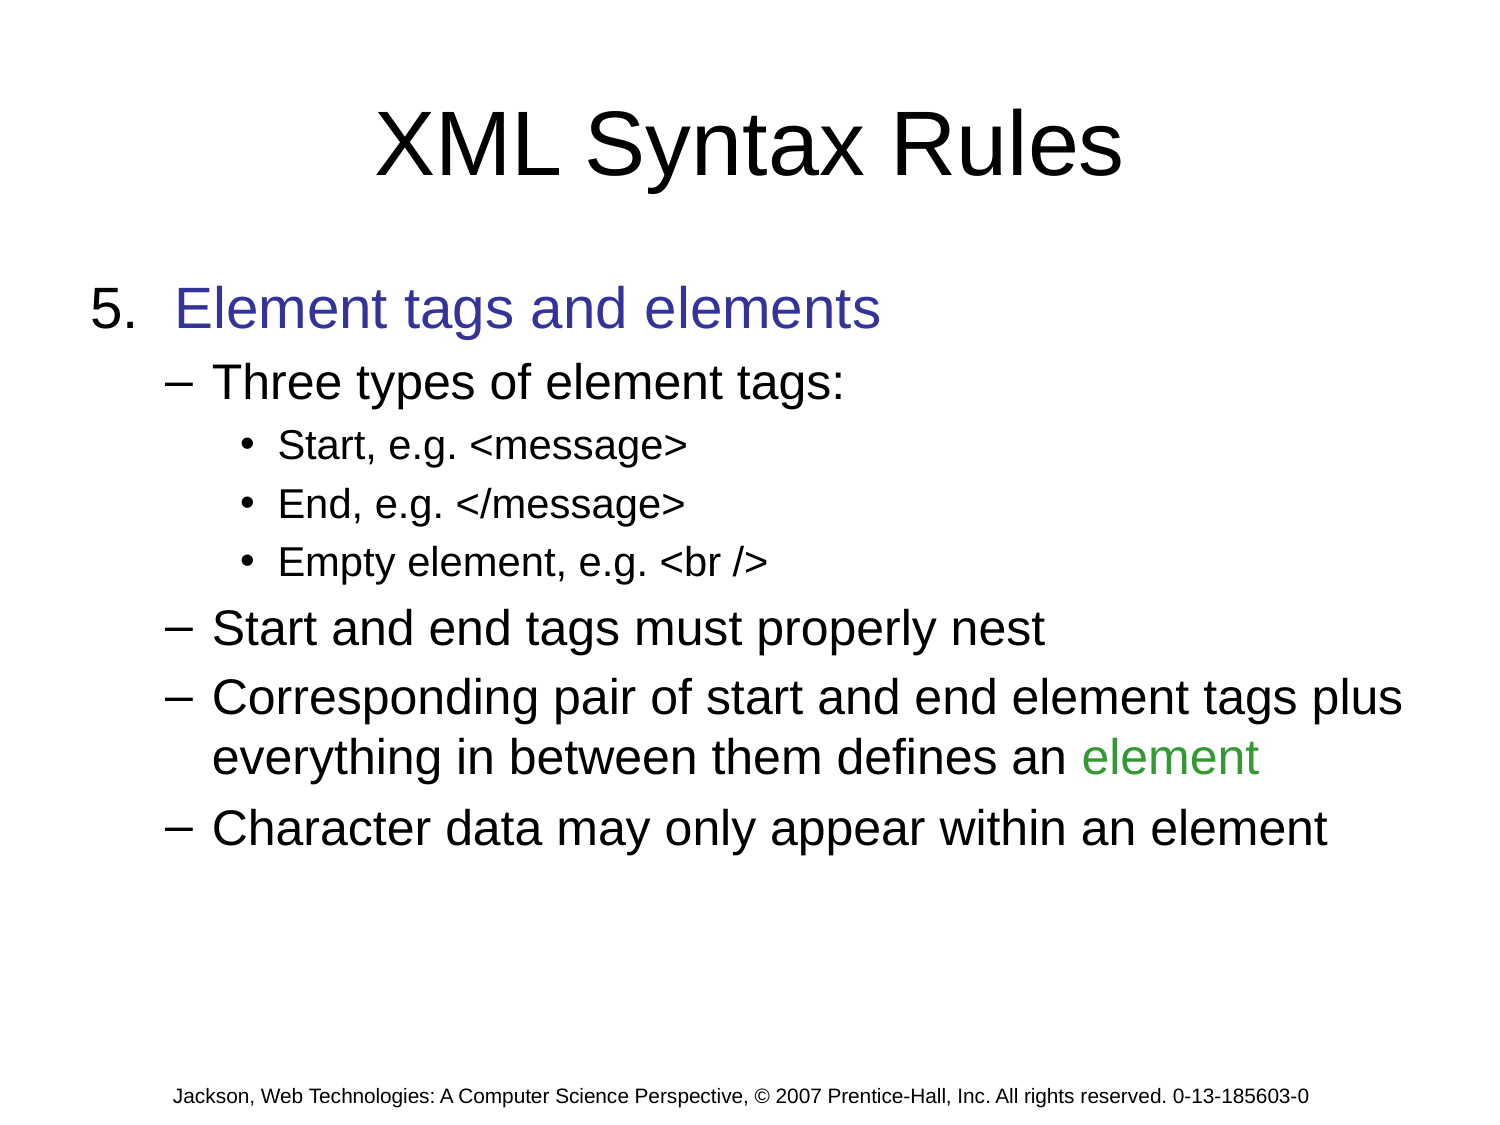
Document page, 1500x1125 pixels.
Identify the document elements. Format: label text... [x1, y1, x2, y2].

footer Jackson, Web Technologies: A Computer Science Perspective, © 2007 Prentice-Hall, Inc. All rights reserved. 0-13-185603-0 [75, 1074, 1413, 1103]
title XML Syntax Rules [75, 45, 1425, 233]
list Element tags and elements Three types of element tags: Start, e.g. <message> End, e.g. </message> Empty element, e.g. <br /> Start and end tags must properly nest Corresponding pair of start and end element tags plus everything in between them defines an element Character data may only appear within an element [75, 262, 1425, 1005]
